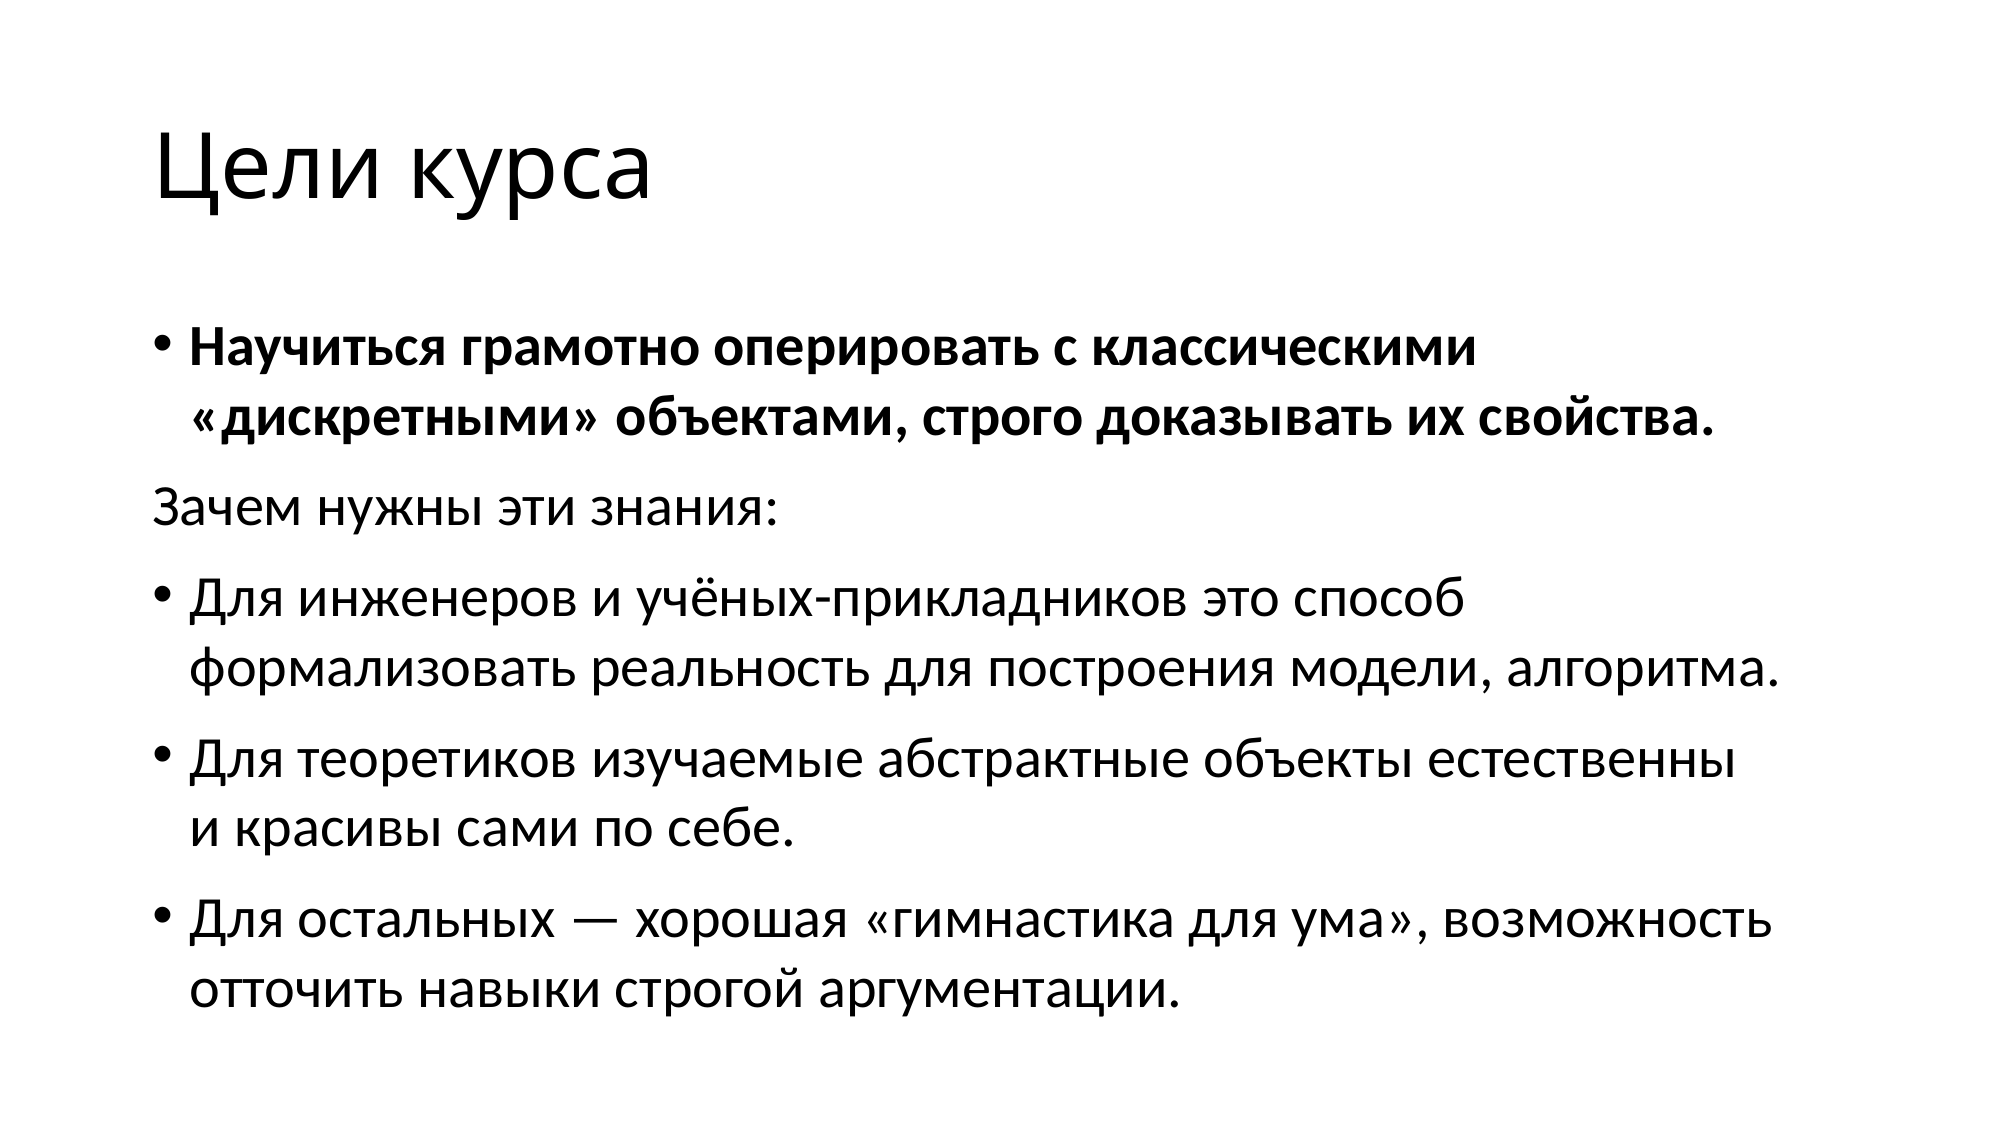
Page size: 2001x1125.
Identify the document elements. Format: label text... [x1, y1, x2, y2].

list Научиться грамотно оперировать с классическими «дискретными» объектами, строго доказывать их свойства. Зачем нужны эти знания: Для инженеров и учёных-прикладников это способ формализовать реальность для построения модели, алгоритма. Для теоретиков изучаемые абстрактные объекты естественны и красивы сами по себе. Для остальных — хорошая «гимнастика для ума», возможность отточить навыки строгой аргументации. [137, 299, 1863, 1050]
title Цели курса [137, 59, 1863, 278]
